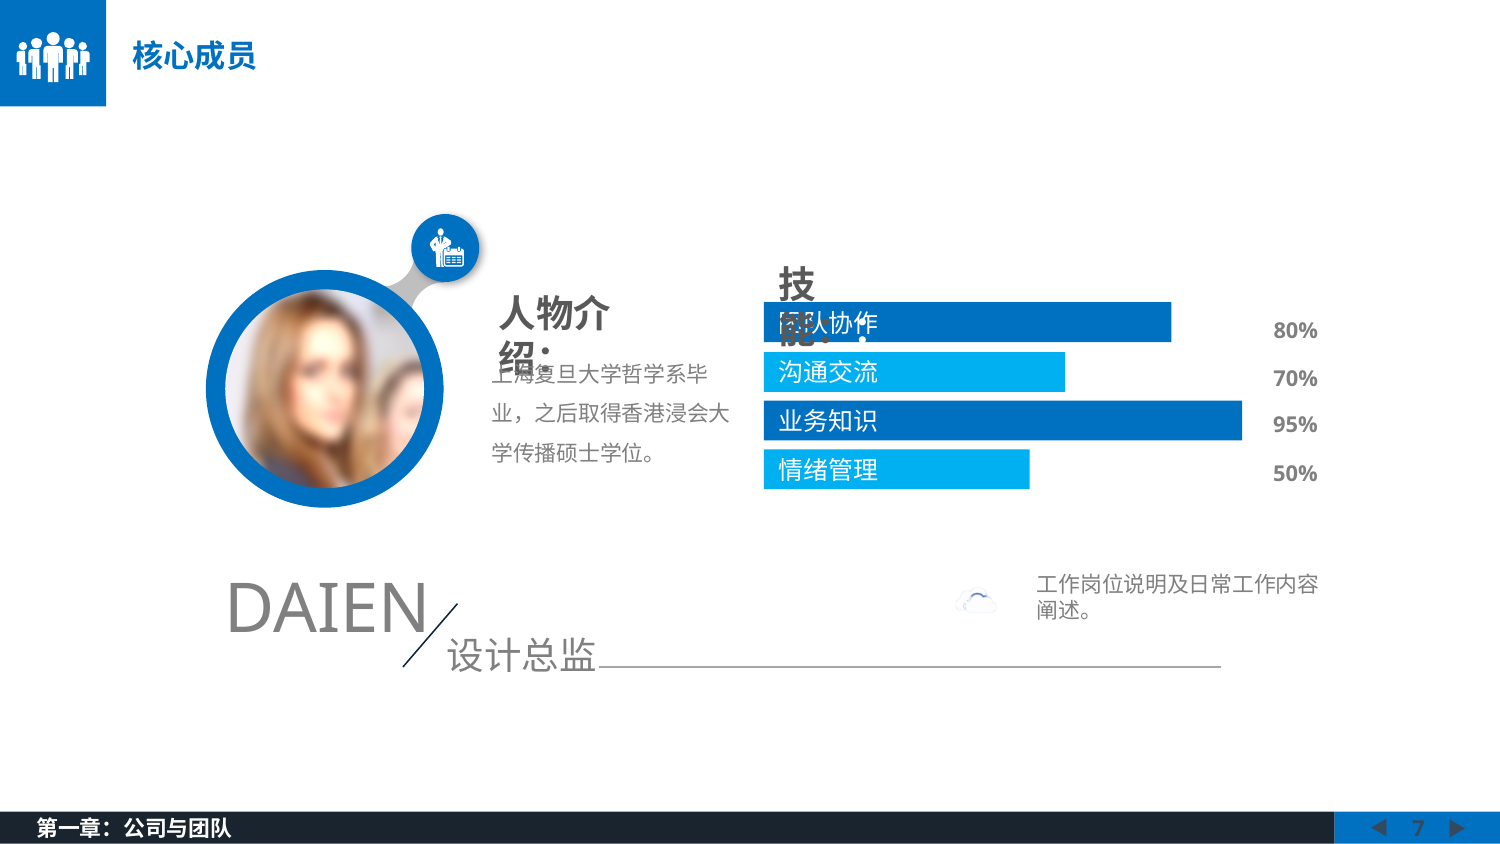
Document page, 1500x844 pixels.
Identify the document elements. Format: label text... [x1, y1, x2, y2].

text_box [108, 0, 1500, 108]
text_box [78, 41, 90, 76]
text_box [43, 32, 63, 83]
text_box 第一章：公司与团队 [6, 809, 263, 844]
text_box 80% [1256, 308, 1336, 350]
text_box [263, 809, 1332, 844]
text_box [16, 41, 28, 76]
text_box 核心成员 [121, 44, 644, 103]
text_box 业务知识 [975, 399, 1244, 443]
text_box 50% [1255, 452, 1336, 494]
text_box [0, 809, 6, 844]
text_box 技能：： [763, 253, 915, 359]
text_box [484, 282, 744, 476]
text_box [0, 0, 108, 108]
text_box 95% [1255, 403, 1336, 445]
text_box [223, 287, 427, 491]
text_box [203, 267, 446, 510]
text_box 7 [1334, 809, 1500, 844]
text_box [862, 389, 975, 450]
text_box 沟通交流 [762, 350, 1067, 394]
text_box 情绪管理 [762, 447, 1032, 491]
text_box 业务知识 [762, 399, 862, 443]
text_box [209, 556, 613, 686]
text_box 团队协作 [915, 300, 1173, 344]
text_box [28, 37, 43, 79]
text_box 70% [1255, 357, 1336, 399]
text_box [391, 213, 480, 310]
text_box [599, 563, 1337, 668]
text_box [64, 37, 78, 79]
